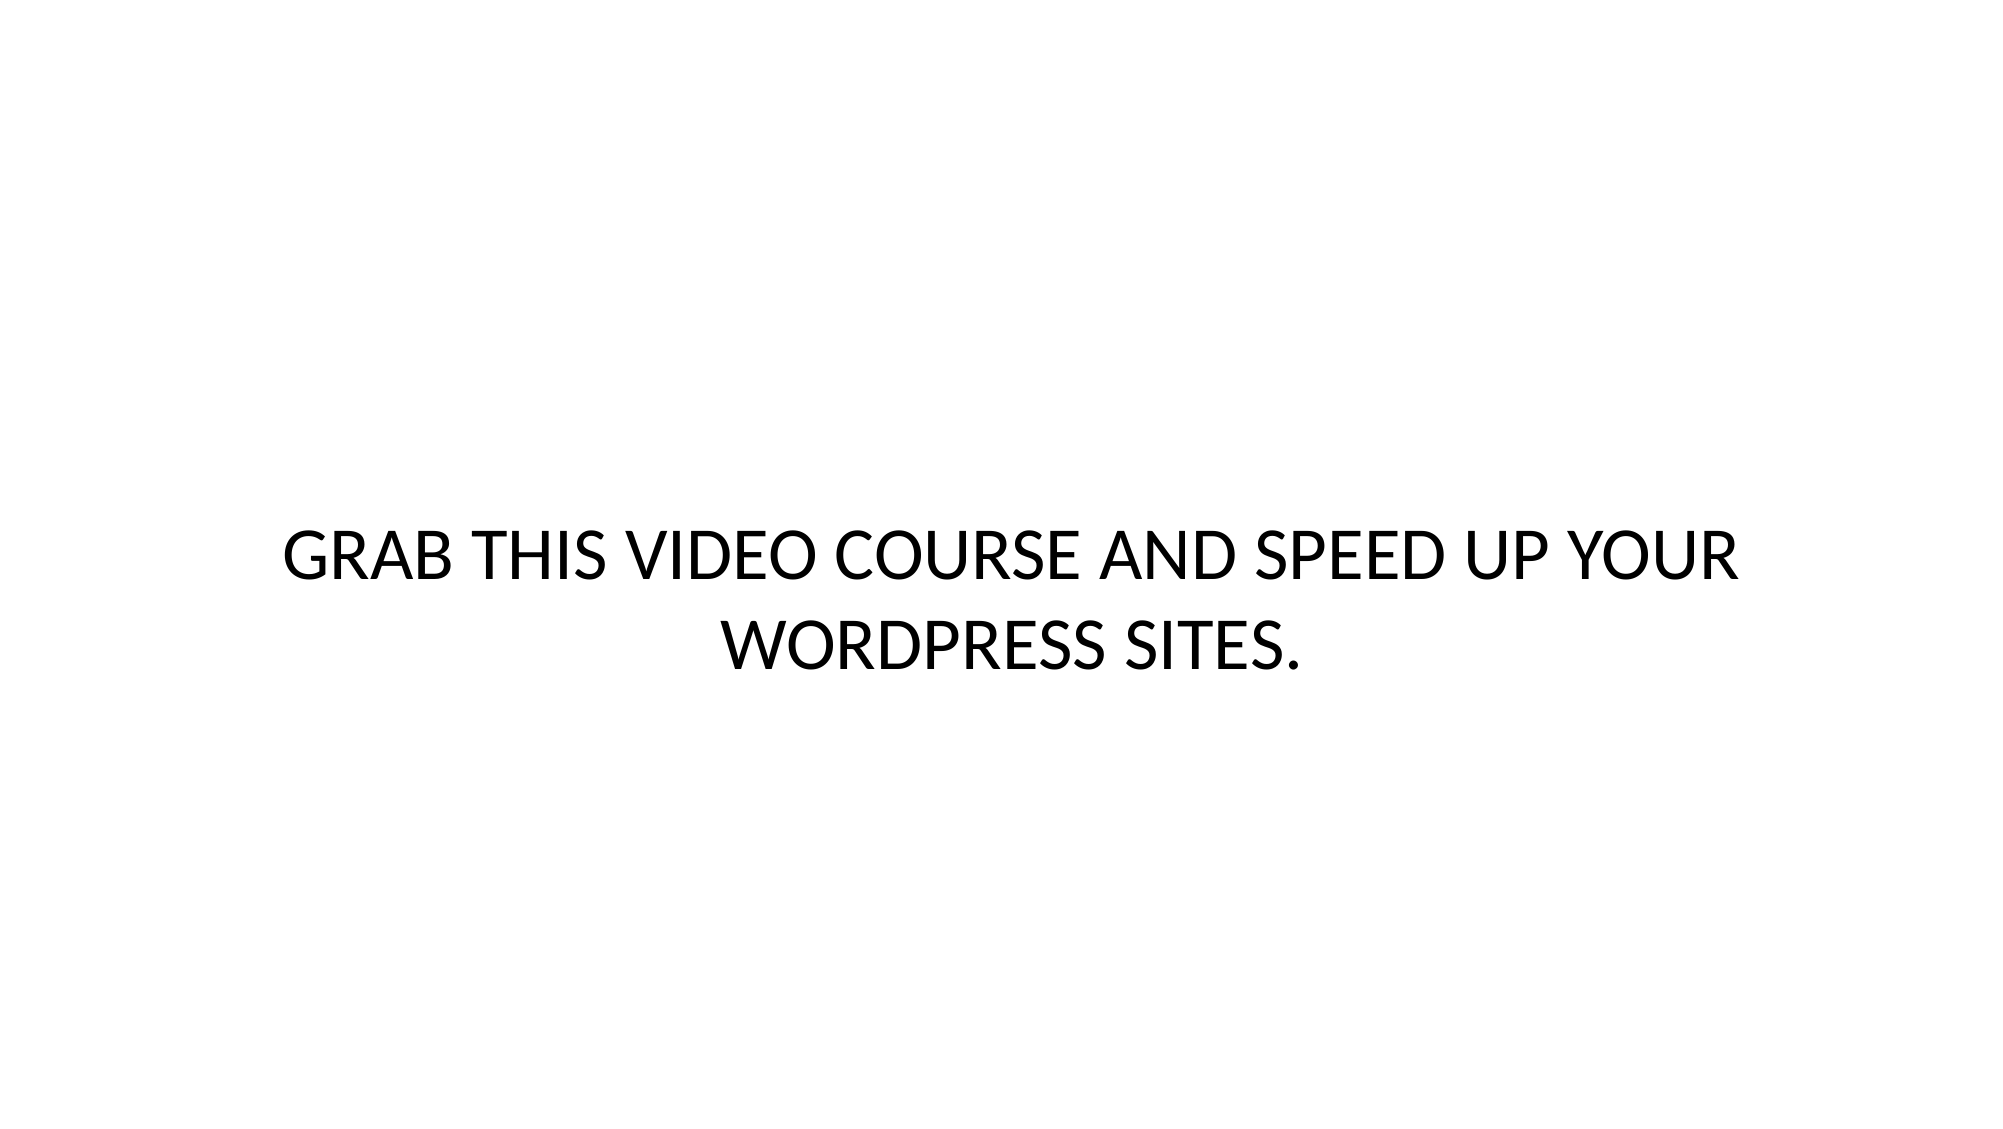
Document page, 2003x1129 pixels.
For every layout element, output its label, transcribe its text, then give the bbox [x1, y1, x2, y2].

title GRAB THIS VIDEO COURSE AND SPEED UP YOUR WORDPRESS SITES. [160, 172, 1864, 1017]
